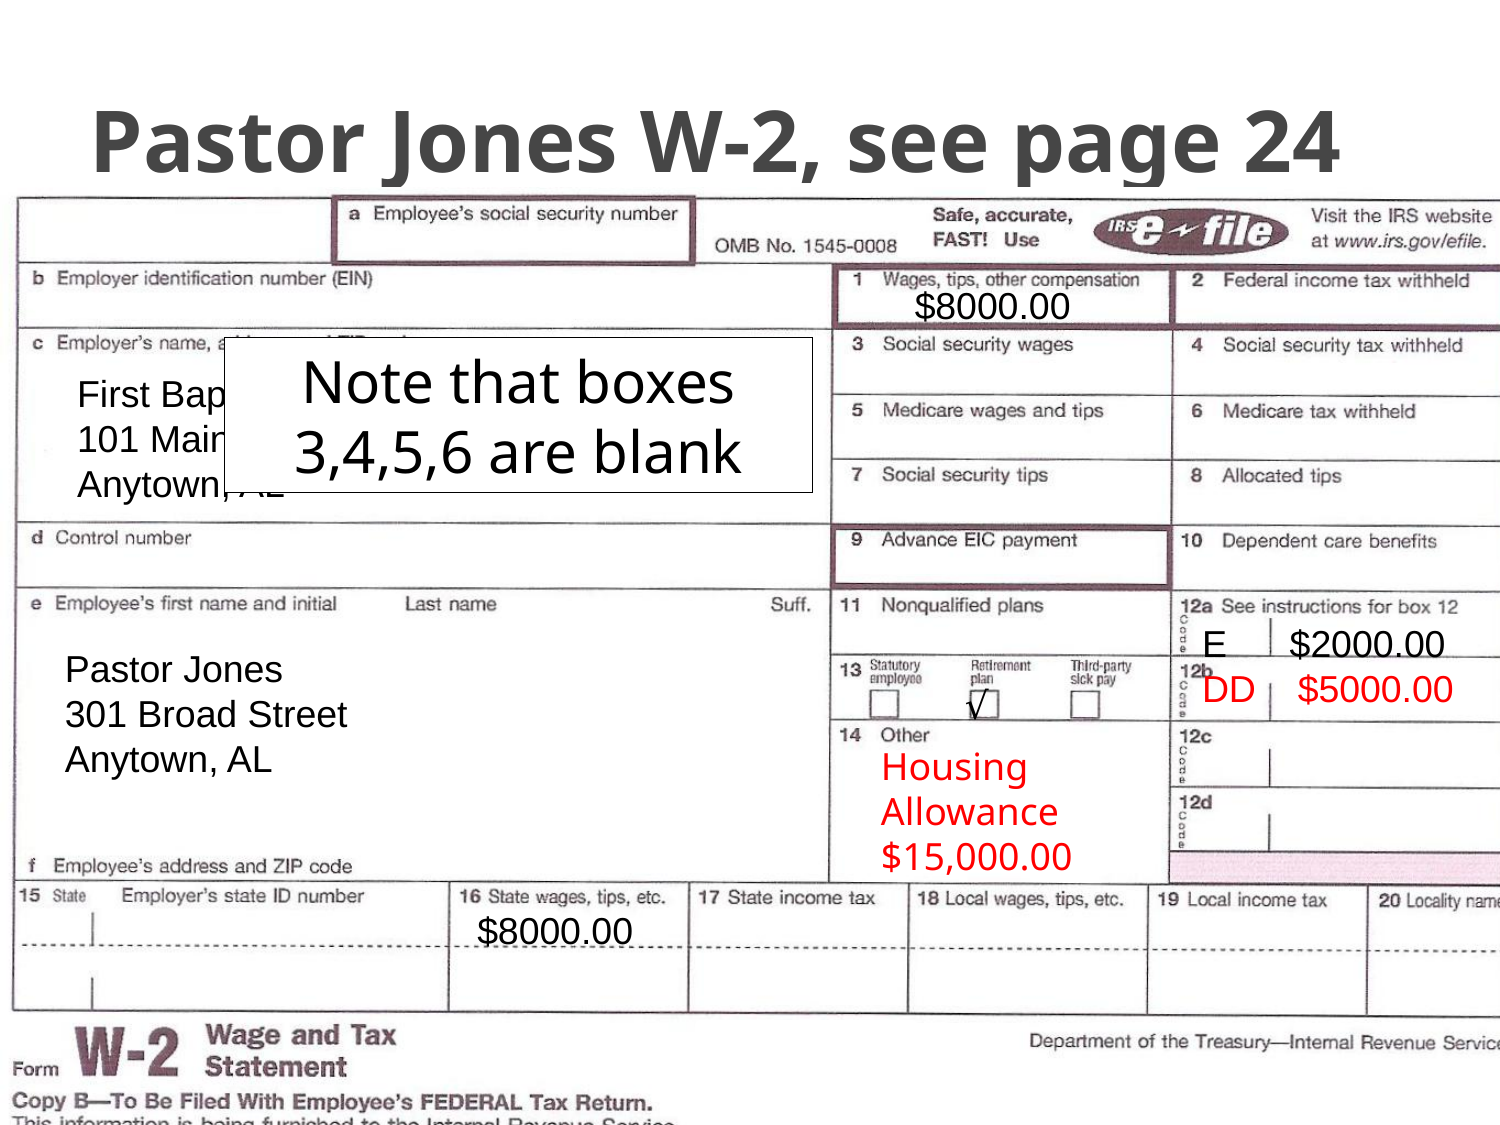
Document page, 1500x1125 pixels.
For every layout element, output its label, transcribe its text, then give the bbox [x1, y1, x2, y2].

title Pastor Jones W-2, see page 24 [75, 45, 1425, 187]
picture [0, 187, 1500, 1125]
